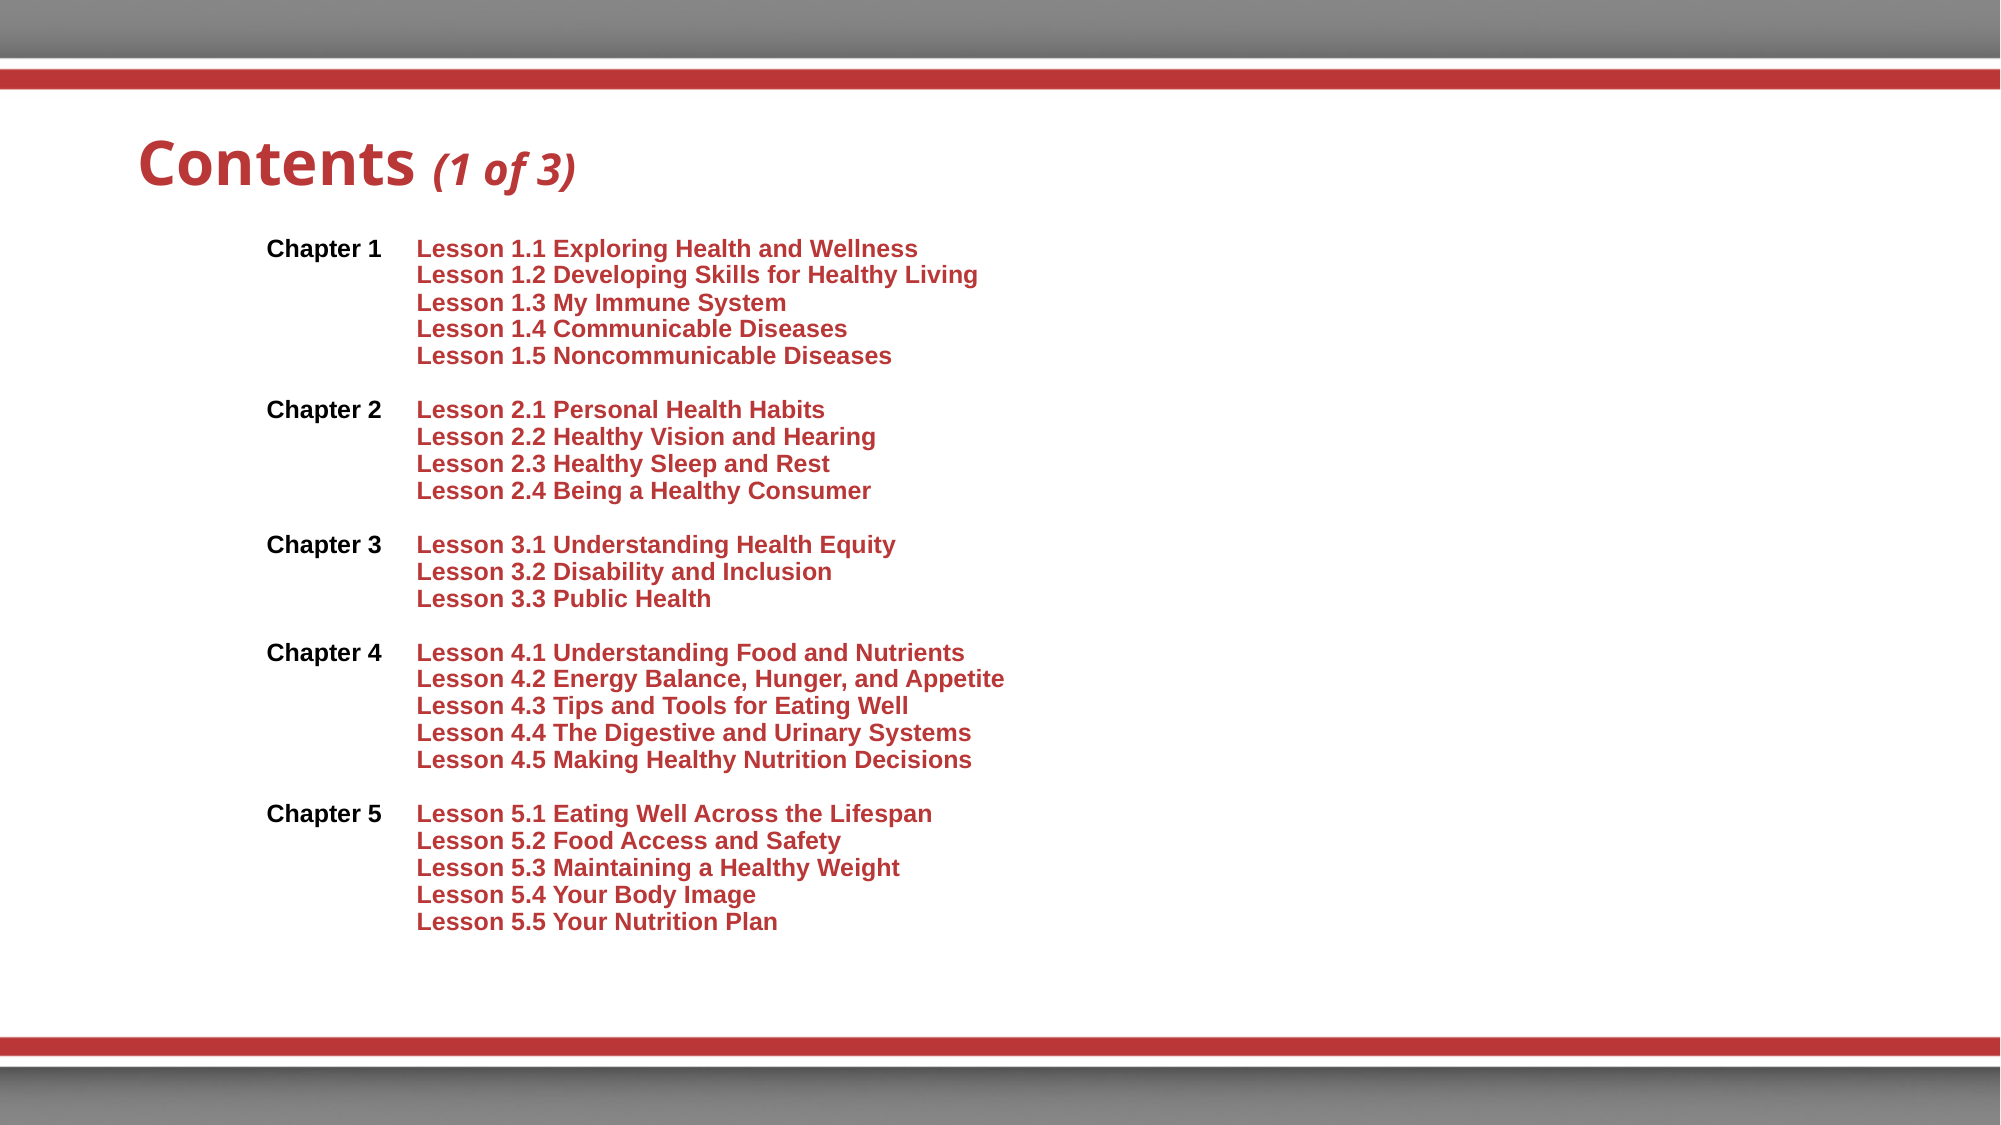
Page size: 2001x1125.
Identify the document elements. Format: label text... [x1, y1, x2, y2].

list Chapter 1 Lesson 1.1 Exploring Health and Wellness Lesson 1.2 Developing Skills for Healthy Living Lesson 1.3 My Immune System Lesson 1.4 Communicable Diseases Lesson 1.5 Noncommunicable Diseases Chapter 2 Lesson 2.1 Personal Health Habits Lesson 2.2 Healthy Vision and Hearing Lesson 2.3 Healthy Sleep and Rest Lesson 2.4 Being a Healthy Consumer Chapter 3 Lesson 3.1 Understanding Health Equity Lesson 3.2 Disability and Inclusion Lesson 3.3 Public Health Chapter 4 Lesson 4.1 Understanding Food and Nutrients Lesson 4.2 Energy Balance, Hunger, and Appetite Lesson 4.3 Tips and Tools for Eating Well Lesson 4.4 The Digestive and Urinary Systems Lesson 4.5 Making Healthy Nutrition Decisions Chapter 5 Lesson 5.1 Eating Well Across the Lifespan Lesson 5.2 Food Access and Safety Lesson 5.3 Maintaining a Healthy Weight Lesson 5.4 Your Body Image Lesson 5.5 Your Nutrition Plan [251, 228, 1863, 1019]
title Contents (1 of 3) [137, 132, 1863, 200]
picture [0, 0, 2001, 1125]
